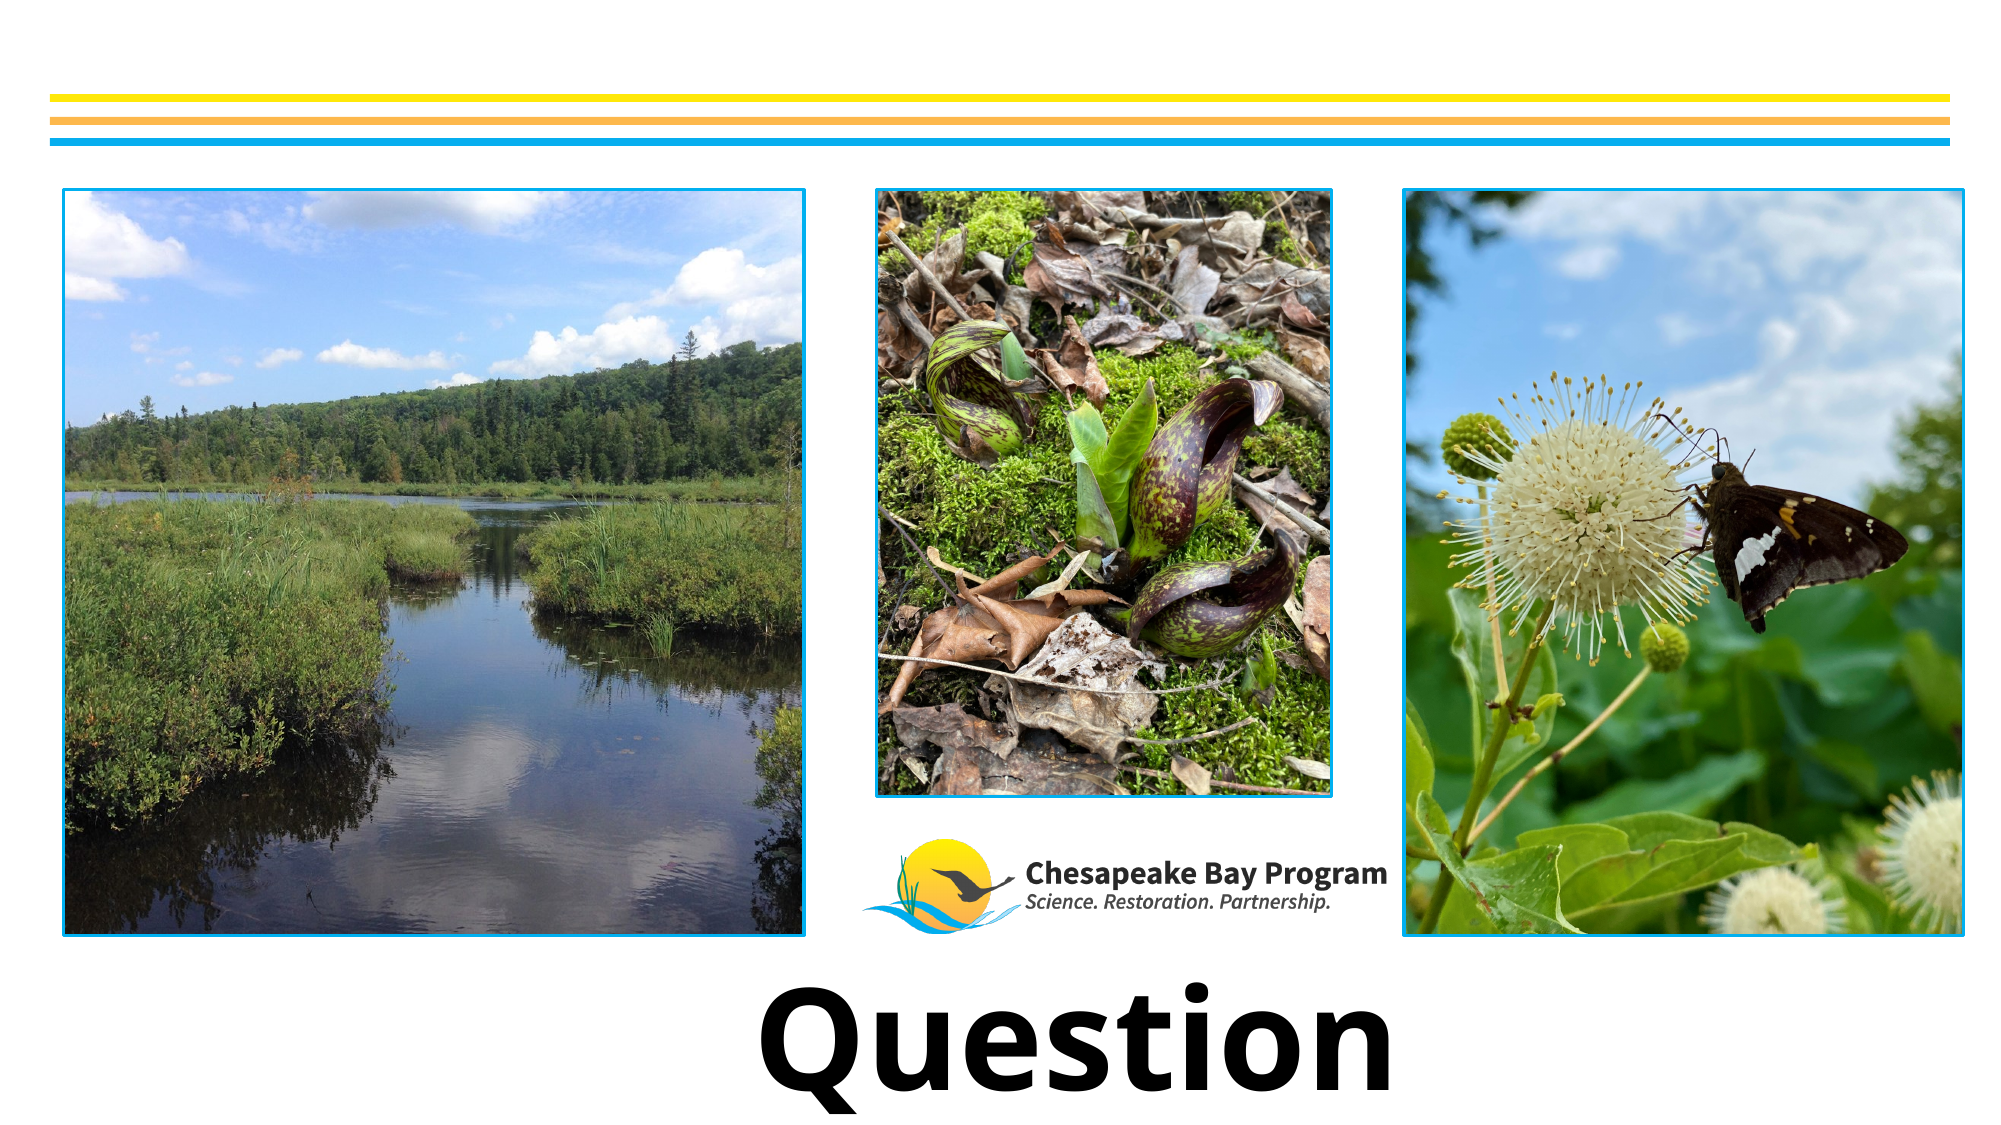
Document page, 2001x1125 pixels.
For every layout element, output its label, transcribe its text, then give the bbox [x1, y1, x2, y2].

picture [1407, 192, 1961, 933]
picture [66, 192, 801, 933]
picture [879, 192, 1329, 794]
picture [862, 839, 1388, 934]
title Questions? [753, 967, 1455, 1125]
